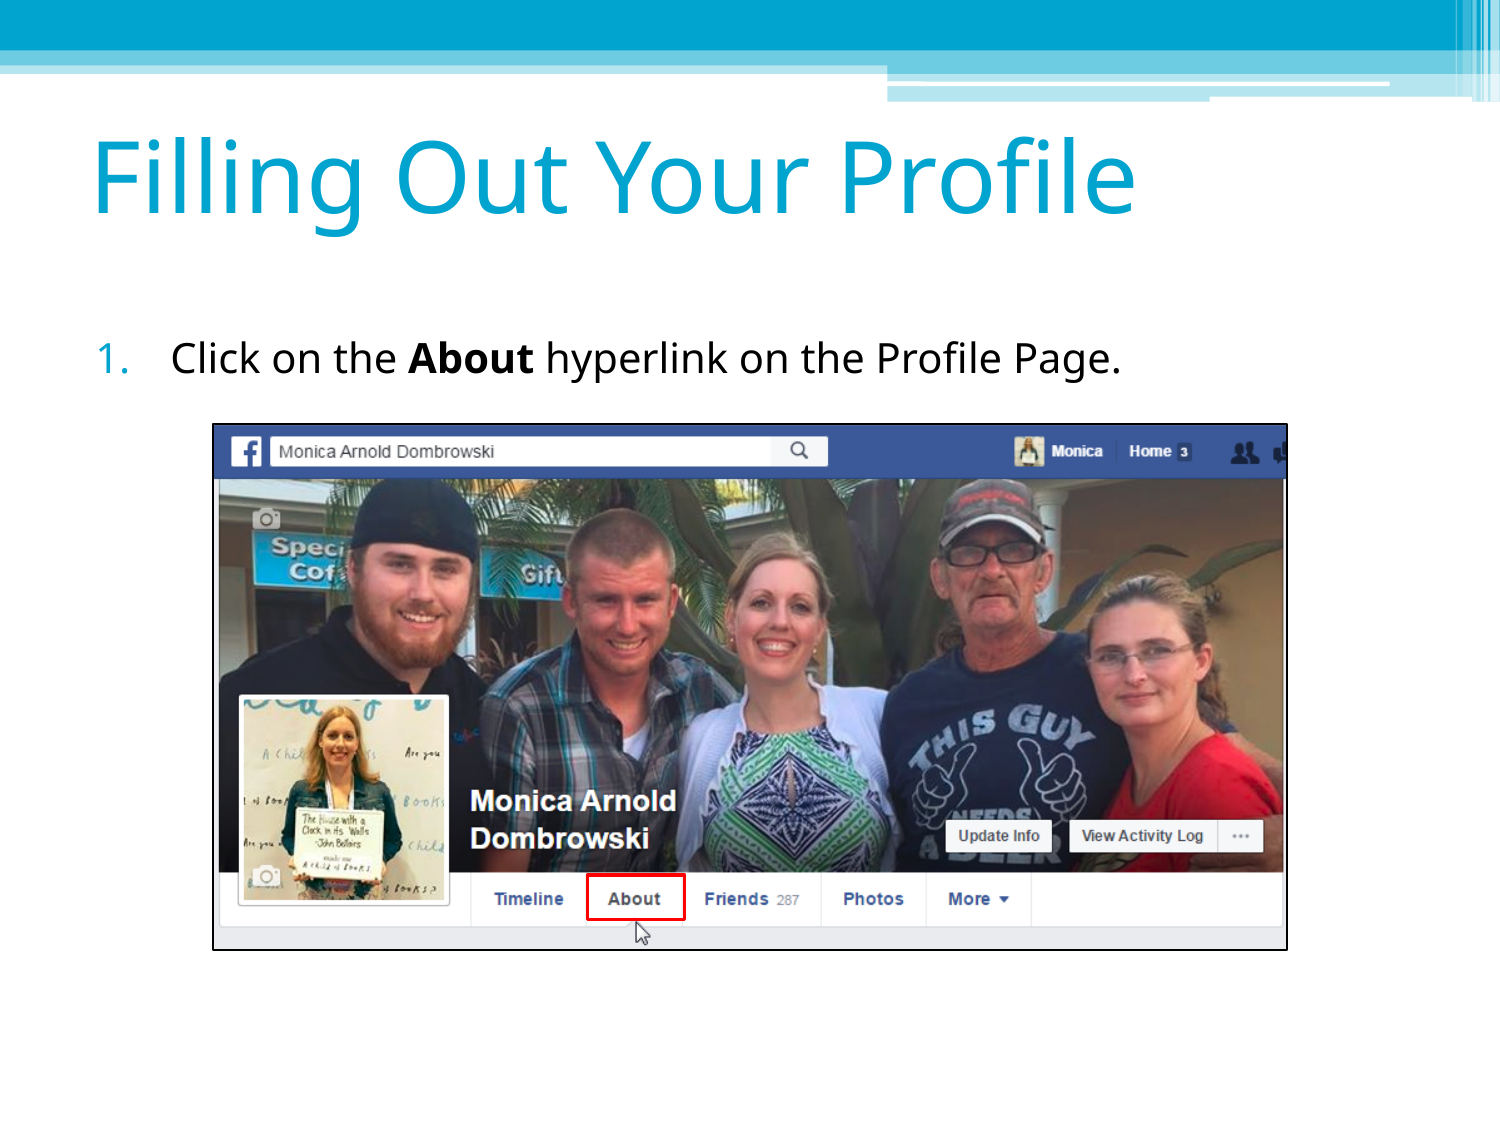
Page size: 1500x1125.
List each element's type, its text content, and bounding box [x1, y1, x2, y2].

title Filling Out Your Profile [75, 85, 1425, 261]
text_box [214, 424, 1286, 949]
list Click on the About hyperlink on the Profile Page. [80, 324, 1388, 400]
